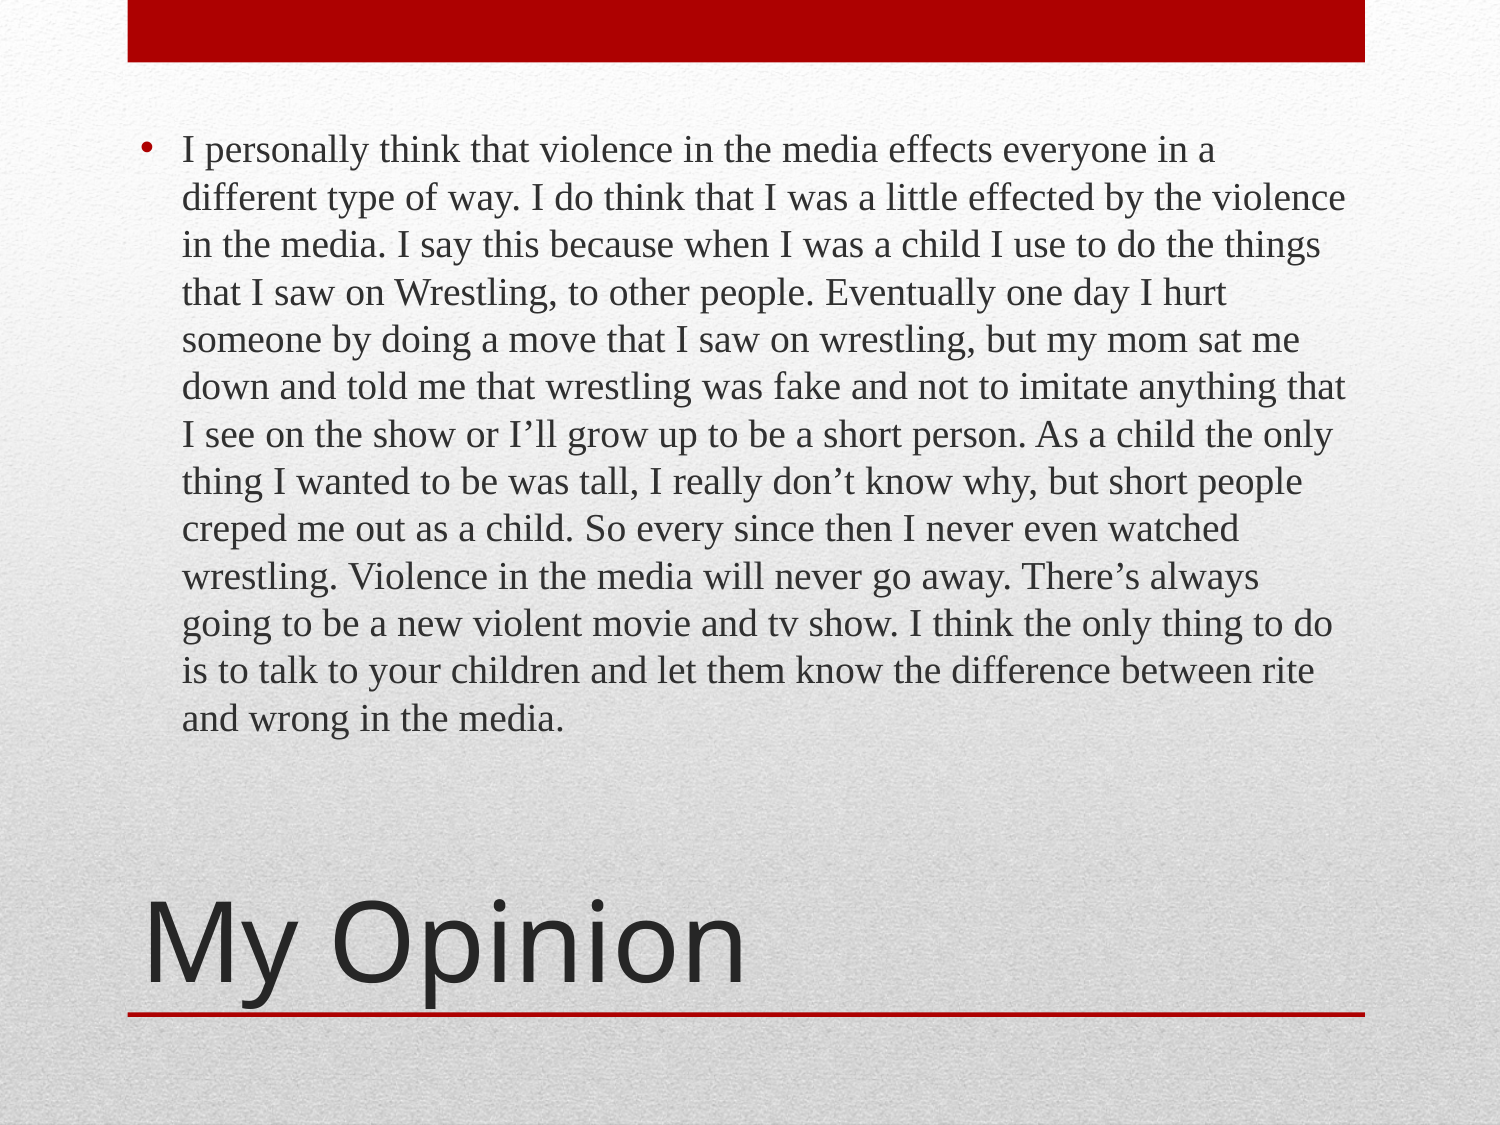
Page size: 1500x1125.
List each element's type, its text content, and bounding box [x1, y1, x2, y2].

list I personally think that violence in the media effects everyone in a different type of way. I do think that I was a little effected by the violence in the media. I say this because when I was a child I use to do the things that I saw on Wrestling, to other people. Eventually one day I hurt someone by doing a move that I saw on wrestling, but my mom sat me down and told me that wrestling was fake and not to imitate anything that I see on the show or I’ll grow up to be a short person. As a child the only thing I wanted to be was tall, I really don’t know why, but short people creped me out as a child. So every since then I never even watched wrestling. Violence in the media will never go away. There’s always going to be a new violent movie and tv show. I think the only thing to do is to talk to your children and let them know the difference between rite and wrong in the media. [125, 112, 1363, 750]
title My Opinion [125, 750, 1238, 1013]
